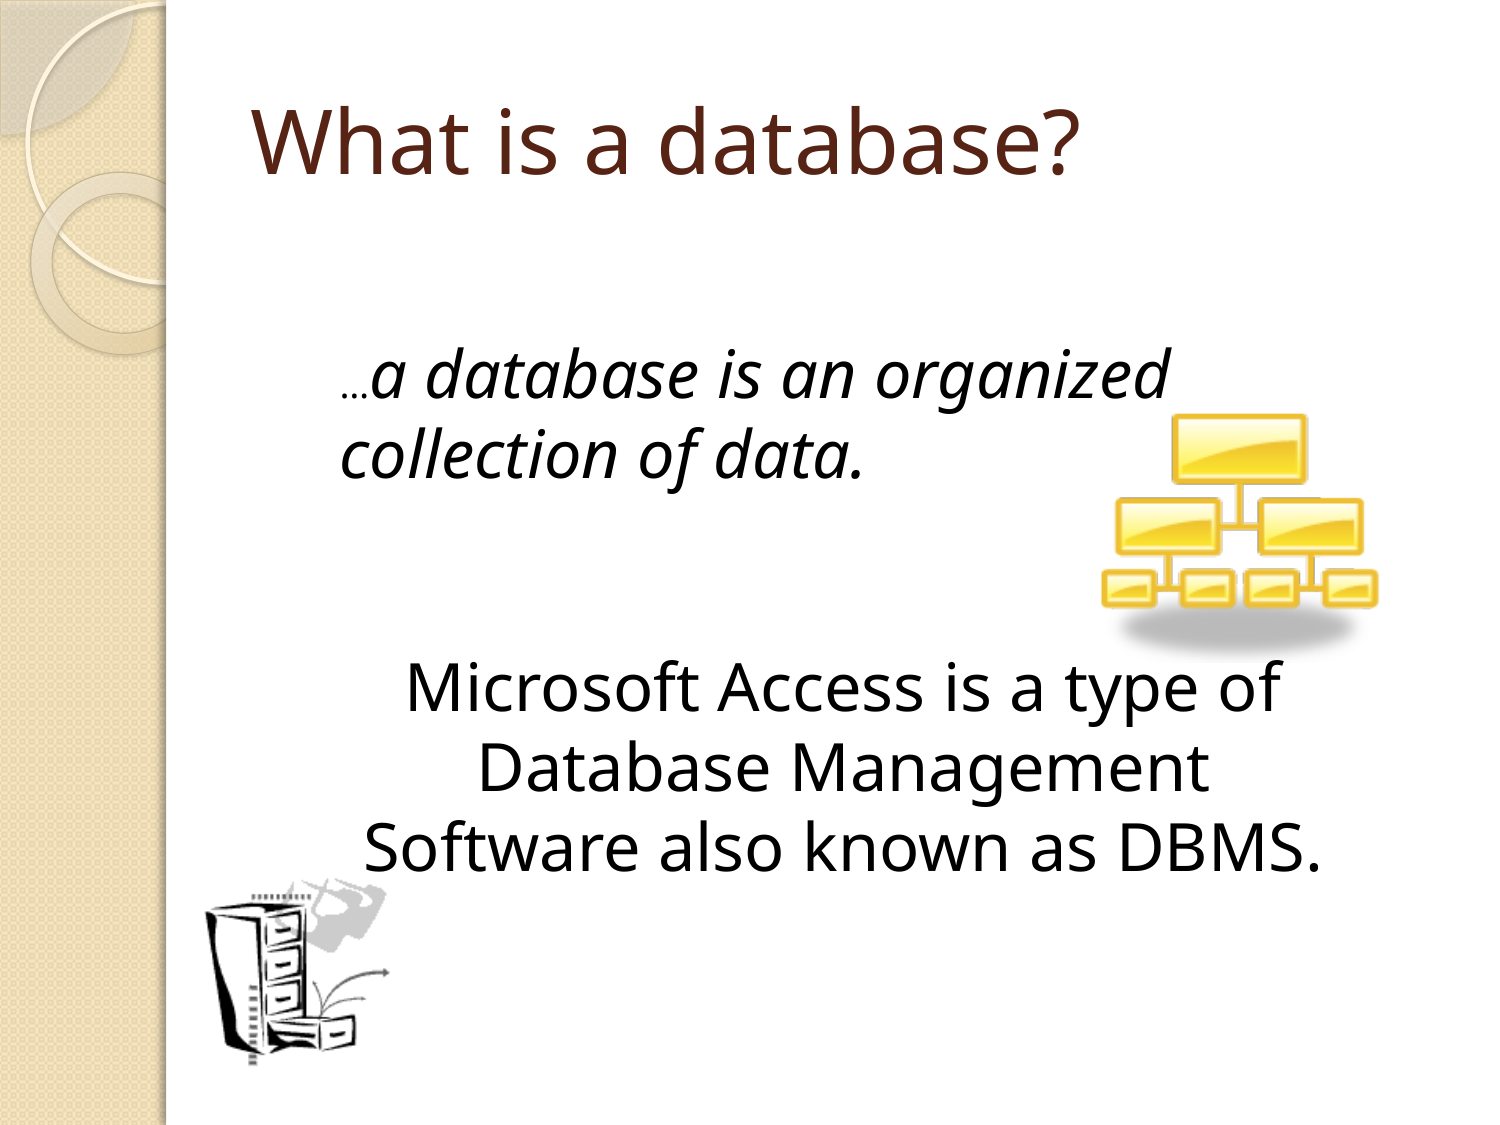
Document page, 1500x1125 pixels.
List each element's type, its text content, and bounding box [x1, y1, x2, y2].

picture [1087, 387, 1388, 663]
picture [199, 874, 396, 1071]
text_box Microsoft Access is a type of Database Management Software also known as DBMS. [337, 637, 1350, 893]
title What is a database? [235, 45, 1466, 233]
text_box …a database is an organized collection of data. [324, 324, 1363, 500]
